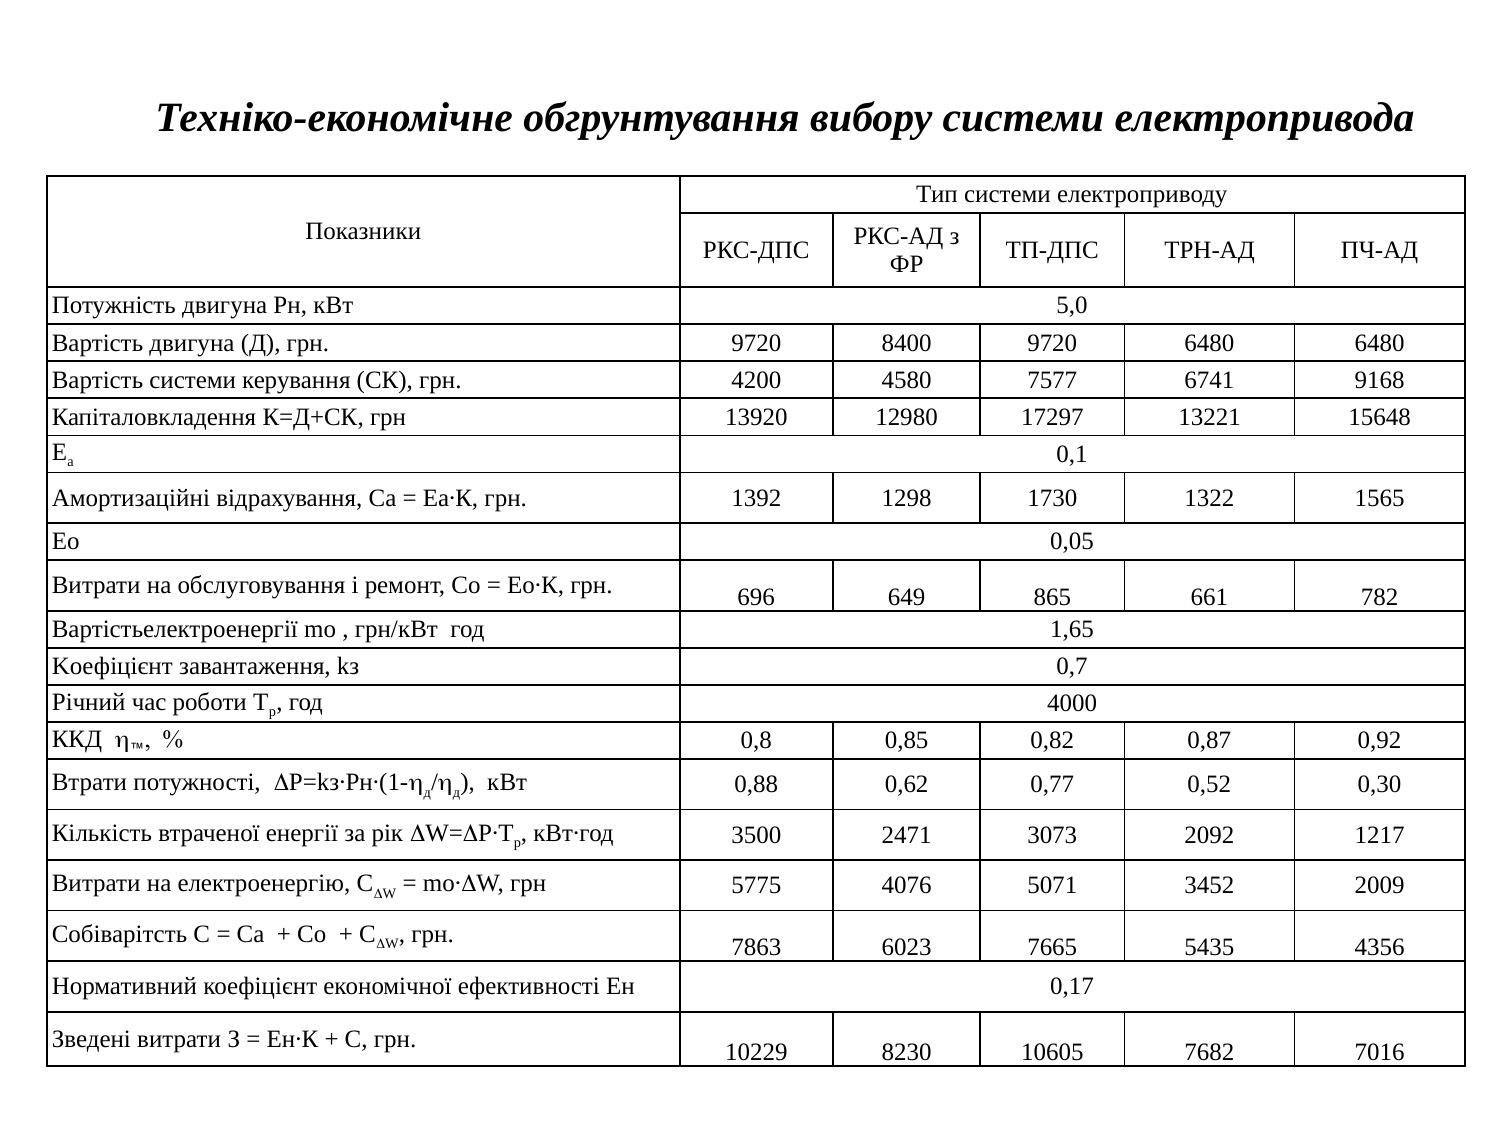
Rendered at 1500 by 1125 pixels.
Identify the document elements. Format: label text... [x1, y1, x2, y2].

table_cell ККД hä, % [48, 723, 679, 758]
table_cell 4200 [681, 362, 832, 397]
table_cell 782 [1295, 561, 1464, 610]
table_cell Витрати на обслуговування і ремонт, Со = Ео∙К, грн. [48, 561, 679, 610]
table_cell 865 [981, 561, 1124, 610]
table_cell 3452 [1125, 861, 1294, 910]
table_cell Витрати на електроенергію, СDW = mo∙DW, грн [48, 861, 679, 910]
table_cell Еа [48, 436, 679, 472]
table_cell 0,30 [1295, 760, 1464, 809]
table_cell 649 [834, 561, 979, 610]
table_cell 0,82 [981, 723, 1124, 758]
table_cell 4000 [681, 686, 1464, 721]
table_cell 1298 [834, 473, 979, 522]
table_cell 4076 [834, 861, 979, 910]
table_cell 1392 [681, 473, 832, 522]
table_cell 6480 [1295, 325, 1464, 360]
table_cell 5435 [1125, 911, 1294, 960]
table_cell 3073 [981, 810, 1124, 859]
table_header Тип системи електроприводу [681, 177, 1464, 212]
table_cell 0,8 [681, 723, 832, 758]
table_cell 7016 [1295, 1013, 1464, 1065]
table_cell 8230 [834, 1013, 979, 1065]
table_cell 0,1 [681, 436, 1464, 472]
table_cell Вартість двигуна (Д), грн. [48, 325, 679, 360]
table_cell 15648 [1295, 399, 1464, 435]
table_cell 6023 [834, 911, 979, 960]
table_cell 13920 [681, 399, 832, 435]
table_cell 0,52 [1125, 760, 1294, 809]
table_cell 0,7 [681, 649, 1464, 684]
table_cell 1730 [981, 473, 1124, 522]
table_cell 5775 [681, 861, 832, 910]
table_cell 1322 [1125, 473, 1294, 522]
table_cell Втрати потужності, DР=kз∙Рн∙(1-hд/hд), кВт [48, 760, 679, 809]
table_cell Нормативний коефіцієнт економічної ефективності Ен [48, 962, 679, 1011]
table_cell 2009 [1295, 861, 1464, 910]
table_cell 0,88 [681, 760, 832, 809]
table_cell 1,65 [681, 612, 1464, 647]
table_cell 0,62 [834, 760, 979, 809]
table_cell Вартість системи керування (СК), грн. [48, 362, 679, 397]
table_cell 0,05 [681, 524, 1464, 559]
table_cell Амортизаційні відрахування, Са = Еа∙К, грн. [48, 473, 679, 522]
table_cell 10605 [981, 1013, 1124, 1065]
table_cell 2471 [834, 810, 979, 859]
table_cell Кількість втраченої енергії за рік DW=DР∙Тр, кВт∙год [48, 810, 679, 859]
table_cell 12980 [834, 399, 979, 435]
table_cell 0,87 [1125, 723, 1294, 758]
table_cell 9168 [1295, 362, 1464, 397]
table_cell 5,0 [681, 288, 1464, 323]
table_cell 4580 [834, 362, 979, 397]
table_cell 1565 [1295, 473, 1464, 522]
table_cell 0,85 [834, 723, 979, 758]
table_cell 8400 [834, 325, 979, 360]
table_cell 9720 [981, 325, 1124, 360]
table_cell 9720 [681, 325, 832, 360]
table_cell Kоефіцієнт завантаження, kз [48, 649, 679, 684]
table_cell 7577 [981, 362, 1124, 397]
table_cell 6480 [1125, 325, 1294, 360]
table_cell 661 [1125, 561, 1294, 610]
table_cell 7665 [981, 911, 1124, 960]
table_cell РКС-ДПС [681, 214, 832, 286]
table_cell ПЧ-АД [1295, 214, 1464, 286]
table_cell 3500 [681, 810, 832, 859]
table_cell 7863 [681, 911, 832, 960]
table_cell 17297 [981, 399, 1124, 435]
table_cell 10229 [681, 1013, 832, 1065]
table_cell 7682 [1125, 1013, 1294, 1065]
table_cell Капіталовкладення К=Д+СК, грн [48, 399, 679, 435]
table_cell 696 [681, 561, 832, 610]
table_cell Ео [48, 524, 679, 559]
table_cell ТП-ДПС [981, 214, 1124, 286]
text_box Техніко-економічне обгрунтування вибору системи електропривода [105, 82, 1465, 147]
table_cell 1217 [1295, 810, 1464, 859]
table_cell 5071 [981, 861, 1124, 910]
table_cell 0,92 [1295, 723, 1464, 758]
table_cell 4356 [1295, 911, 1464, 960]
table_cell Вартістьелектроенергії mo , грн/кВт год [48, 612, 679, 647]
table_cell 13221 [1125, 399, 1294, 435]
table_cell 6741 [1125, 362, 1294, 397]
table_header Показники [48, 177, 679, 286]
table_cell 2092 [1125, 810, 1294, 859]
table_cell РКС-АД з ФР [834, 214, 979, 286]
table_cell ТРН-АД [1125, 214, 1294, 286]
table_cell 0,77 [981, 760, 1124, 809]
table_cell Собіварітсть С = Са + Со + СDW, грн. [48, 911, 679, 960]
table_cell Зведені витрати З = Ен∙К + С, грн. [48, 1013, 679, 1065]
table_cell 0,17 [681, 962, 1464, 1011]
table_cell Річний час роботи Тр, год [48, 686, 679, 721]
table_cell Потужність двигуна Рн, кВт [48, 288, 679, 323]
